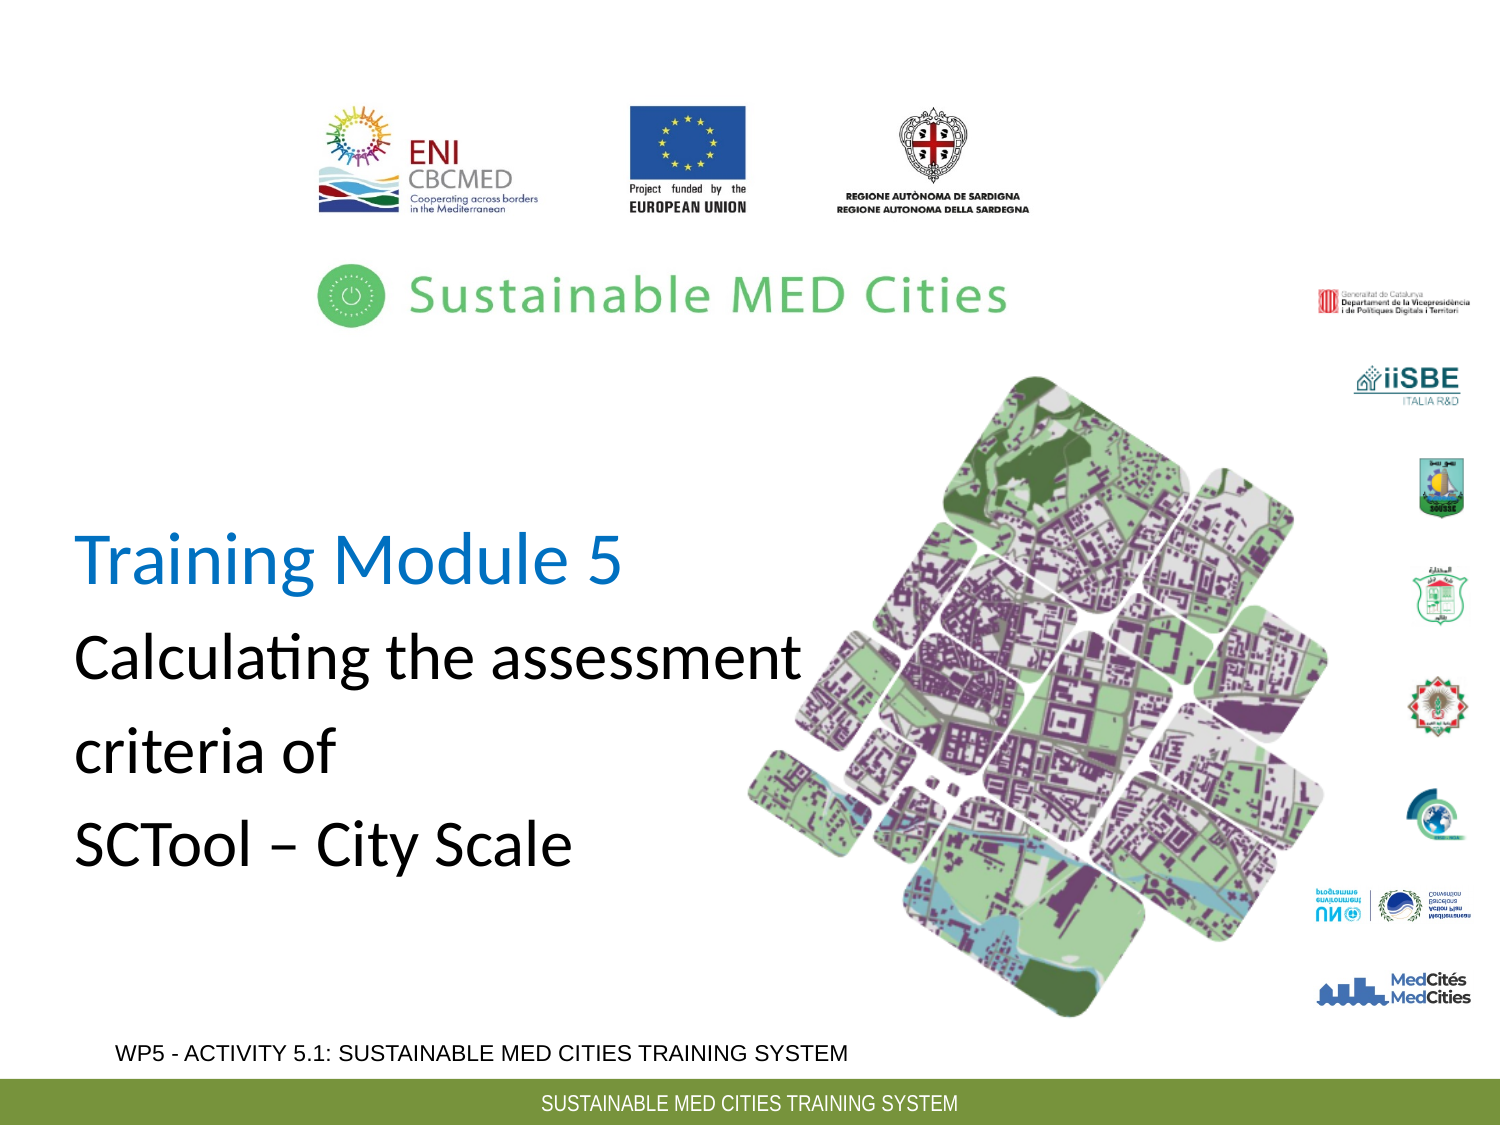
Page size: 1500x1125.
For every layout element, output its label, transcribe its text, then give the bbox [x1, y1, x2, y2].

picture [1313, 279, 1474, 321]
picture [1396, 786, 1474, 847]
picture [1414, 455, 1474, 523]
picture [284, 84, 1486, 1078]
picture [1313, 885, 1474, 924]
picture [1346, 363, 1474, 411]
picture [1313, 970, 1474, 1008]
subtitle Training Module 5 Calculating the assessment criteria of SCTool – City Scale [59, 502, 1129, 916]
